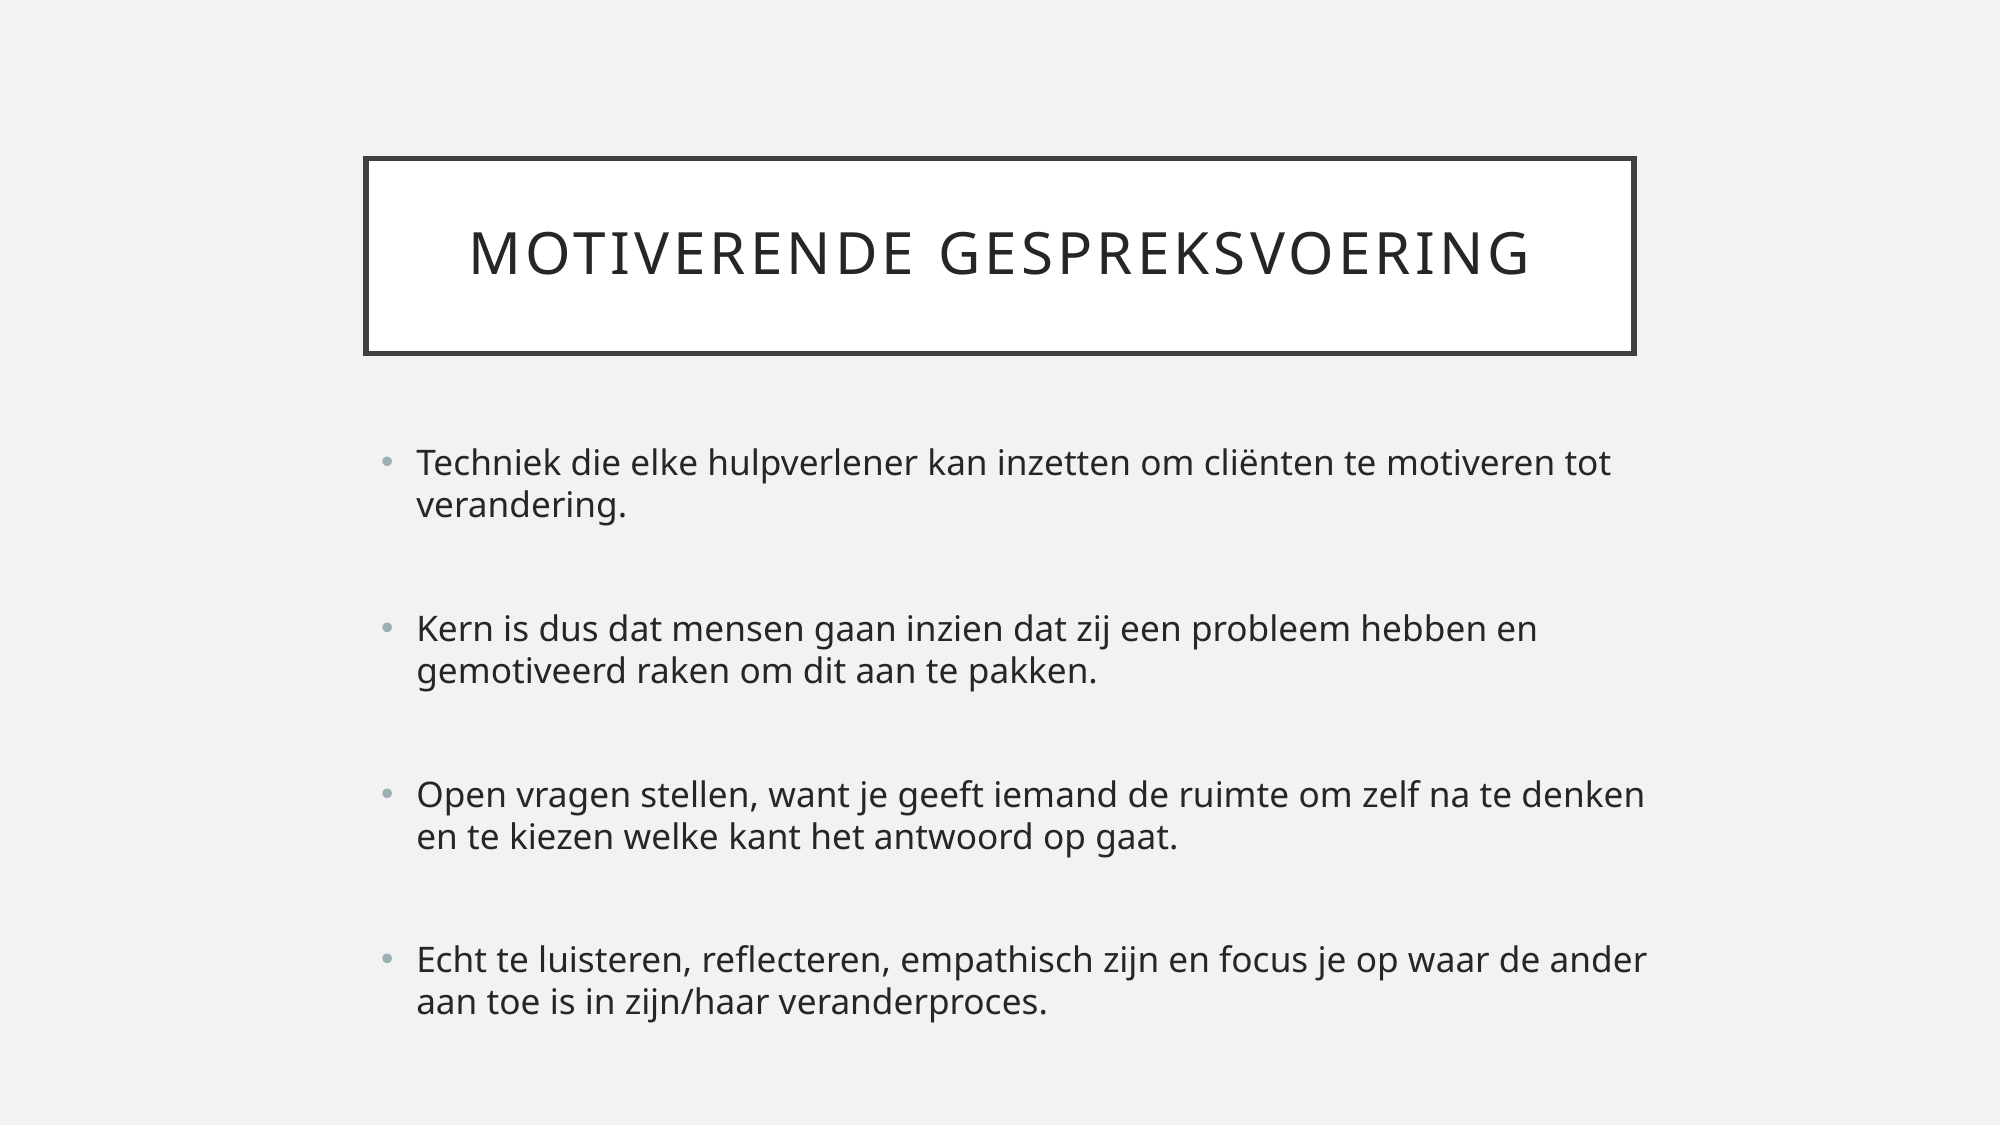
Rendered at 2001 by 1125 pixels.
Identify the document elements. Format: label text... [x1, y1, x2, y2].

title Motiverende gespreksvoering [363, 156, 1637, 356]
list Techniek die elke hulpverlener kan inzetten om cliënten te motiveren tot verandering. Kern is dus dat mensen gaan inzien dat zij een probleem hebben en gemotiveerd raken om dit aan te pakken. Open vragen stellen, want je geeft iemand de ruimte om zelf na te denken en te kiezen welke kant het antwoord op gaat. Echt te luisteren, reflecteren, empathisch zijn en focus je op waar de ander aan toe is in zijn/haar veranderproces. [366, 432, 1698, 1032]
